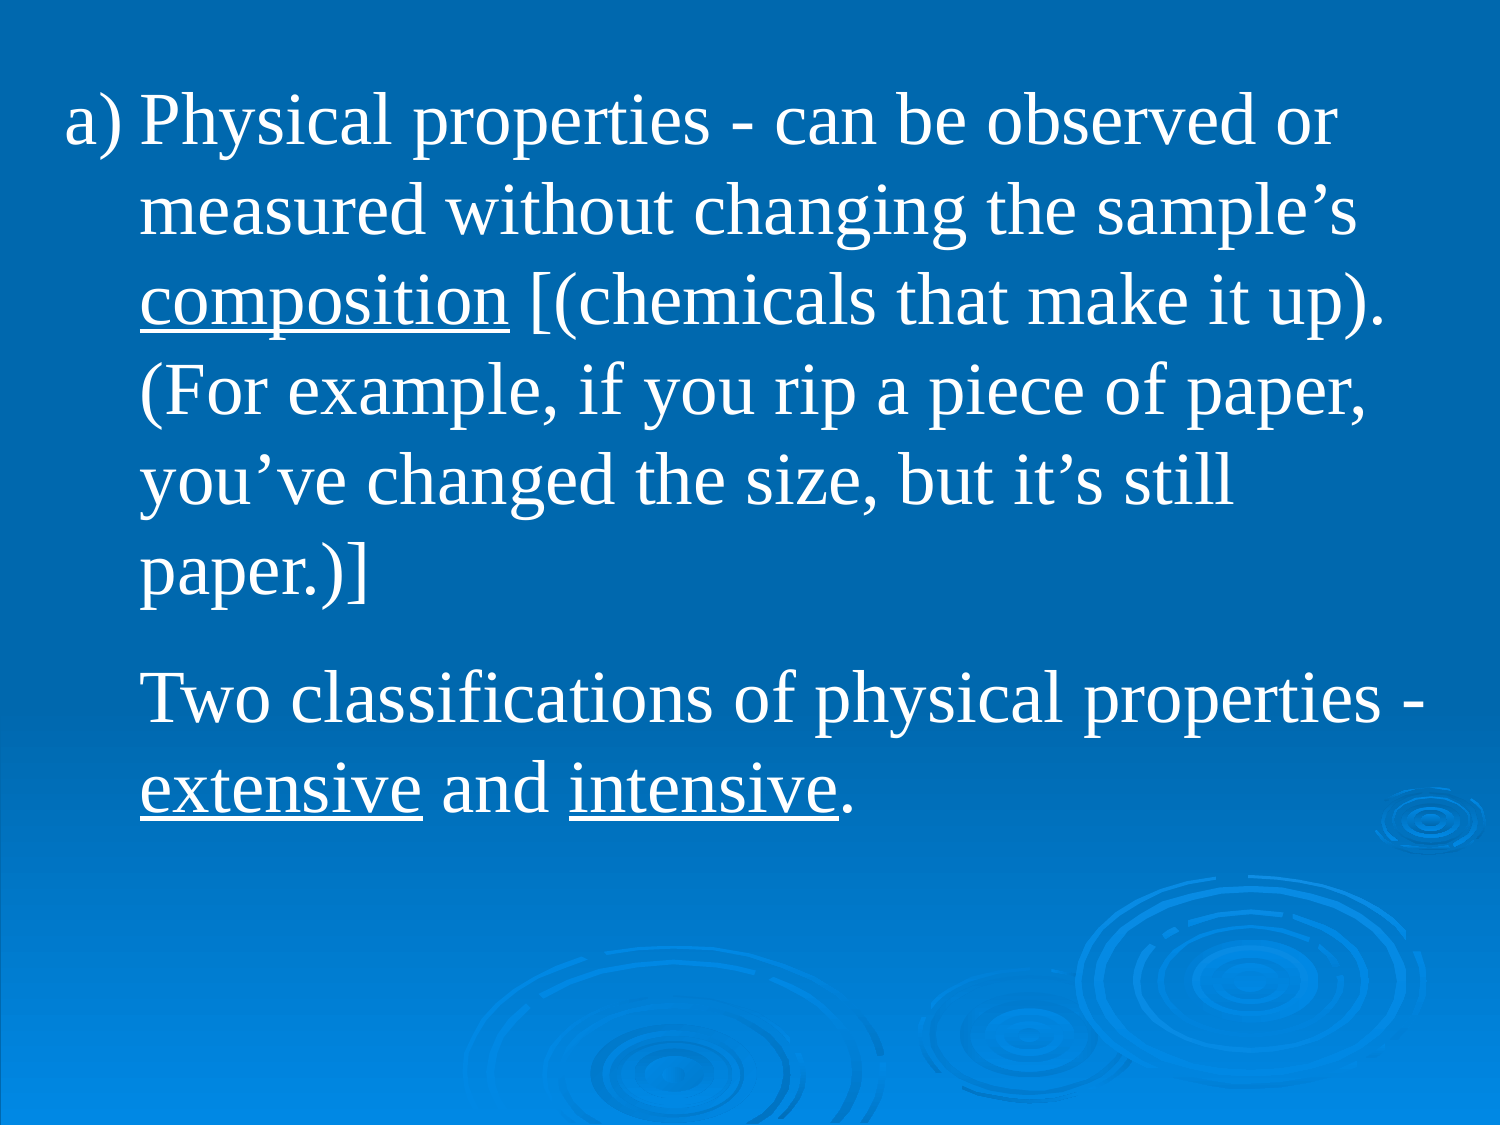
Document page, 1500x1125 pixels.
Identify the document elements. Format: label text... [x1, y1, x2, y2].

text_box Physical properties - can be observed or measured without changing the sample’s composition [(chemicals that make it up). (For example, if you rip a piece of paper, you’ve changed the size, but it’s still paper.)] Two classifications of physical properties - extensive and intensive. [50, 62, 1450, 835]
